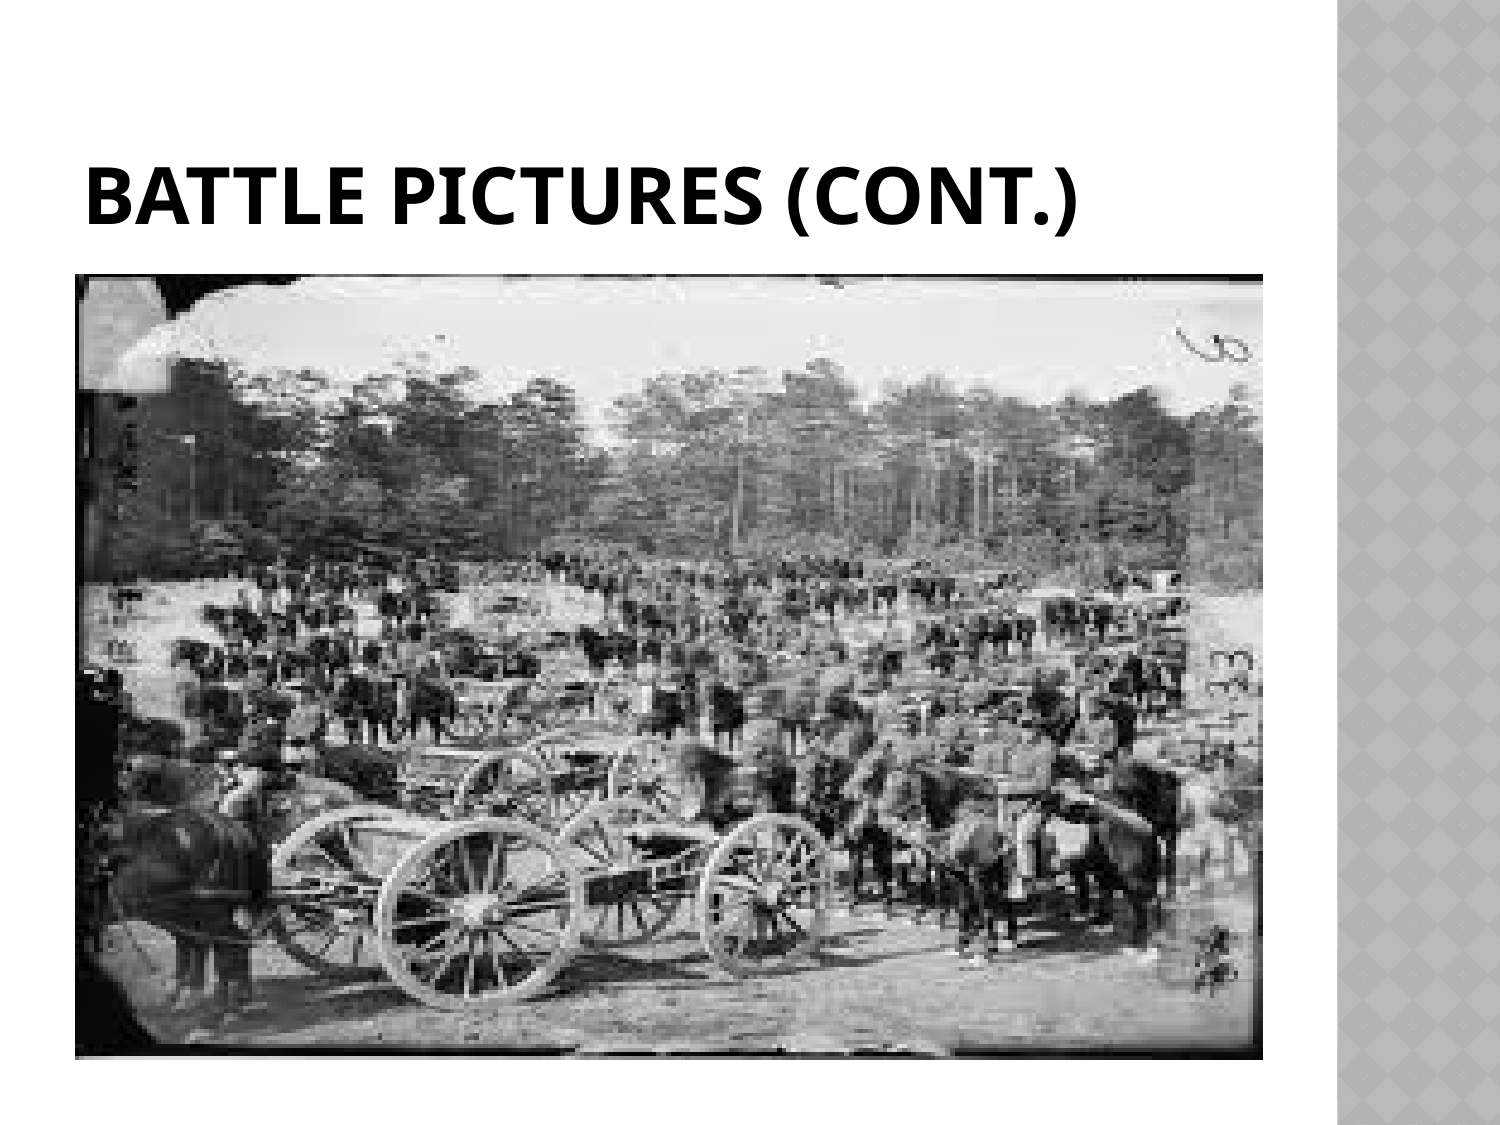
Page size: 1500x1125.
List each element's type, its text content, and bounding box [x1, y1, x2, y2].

title Battle pictures (Cont.) [75, 52, 1263, 240]
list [74, 274, 1263, 1060]
